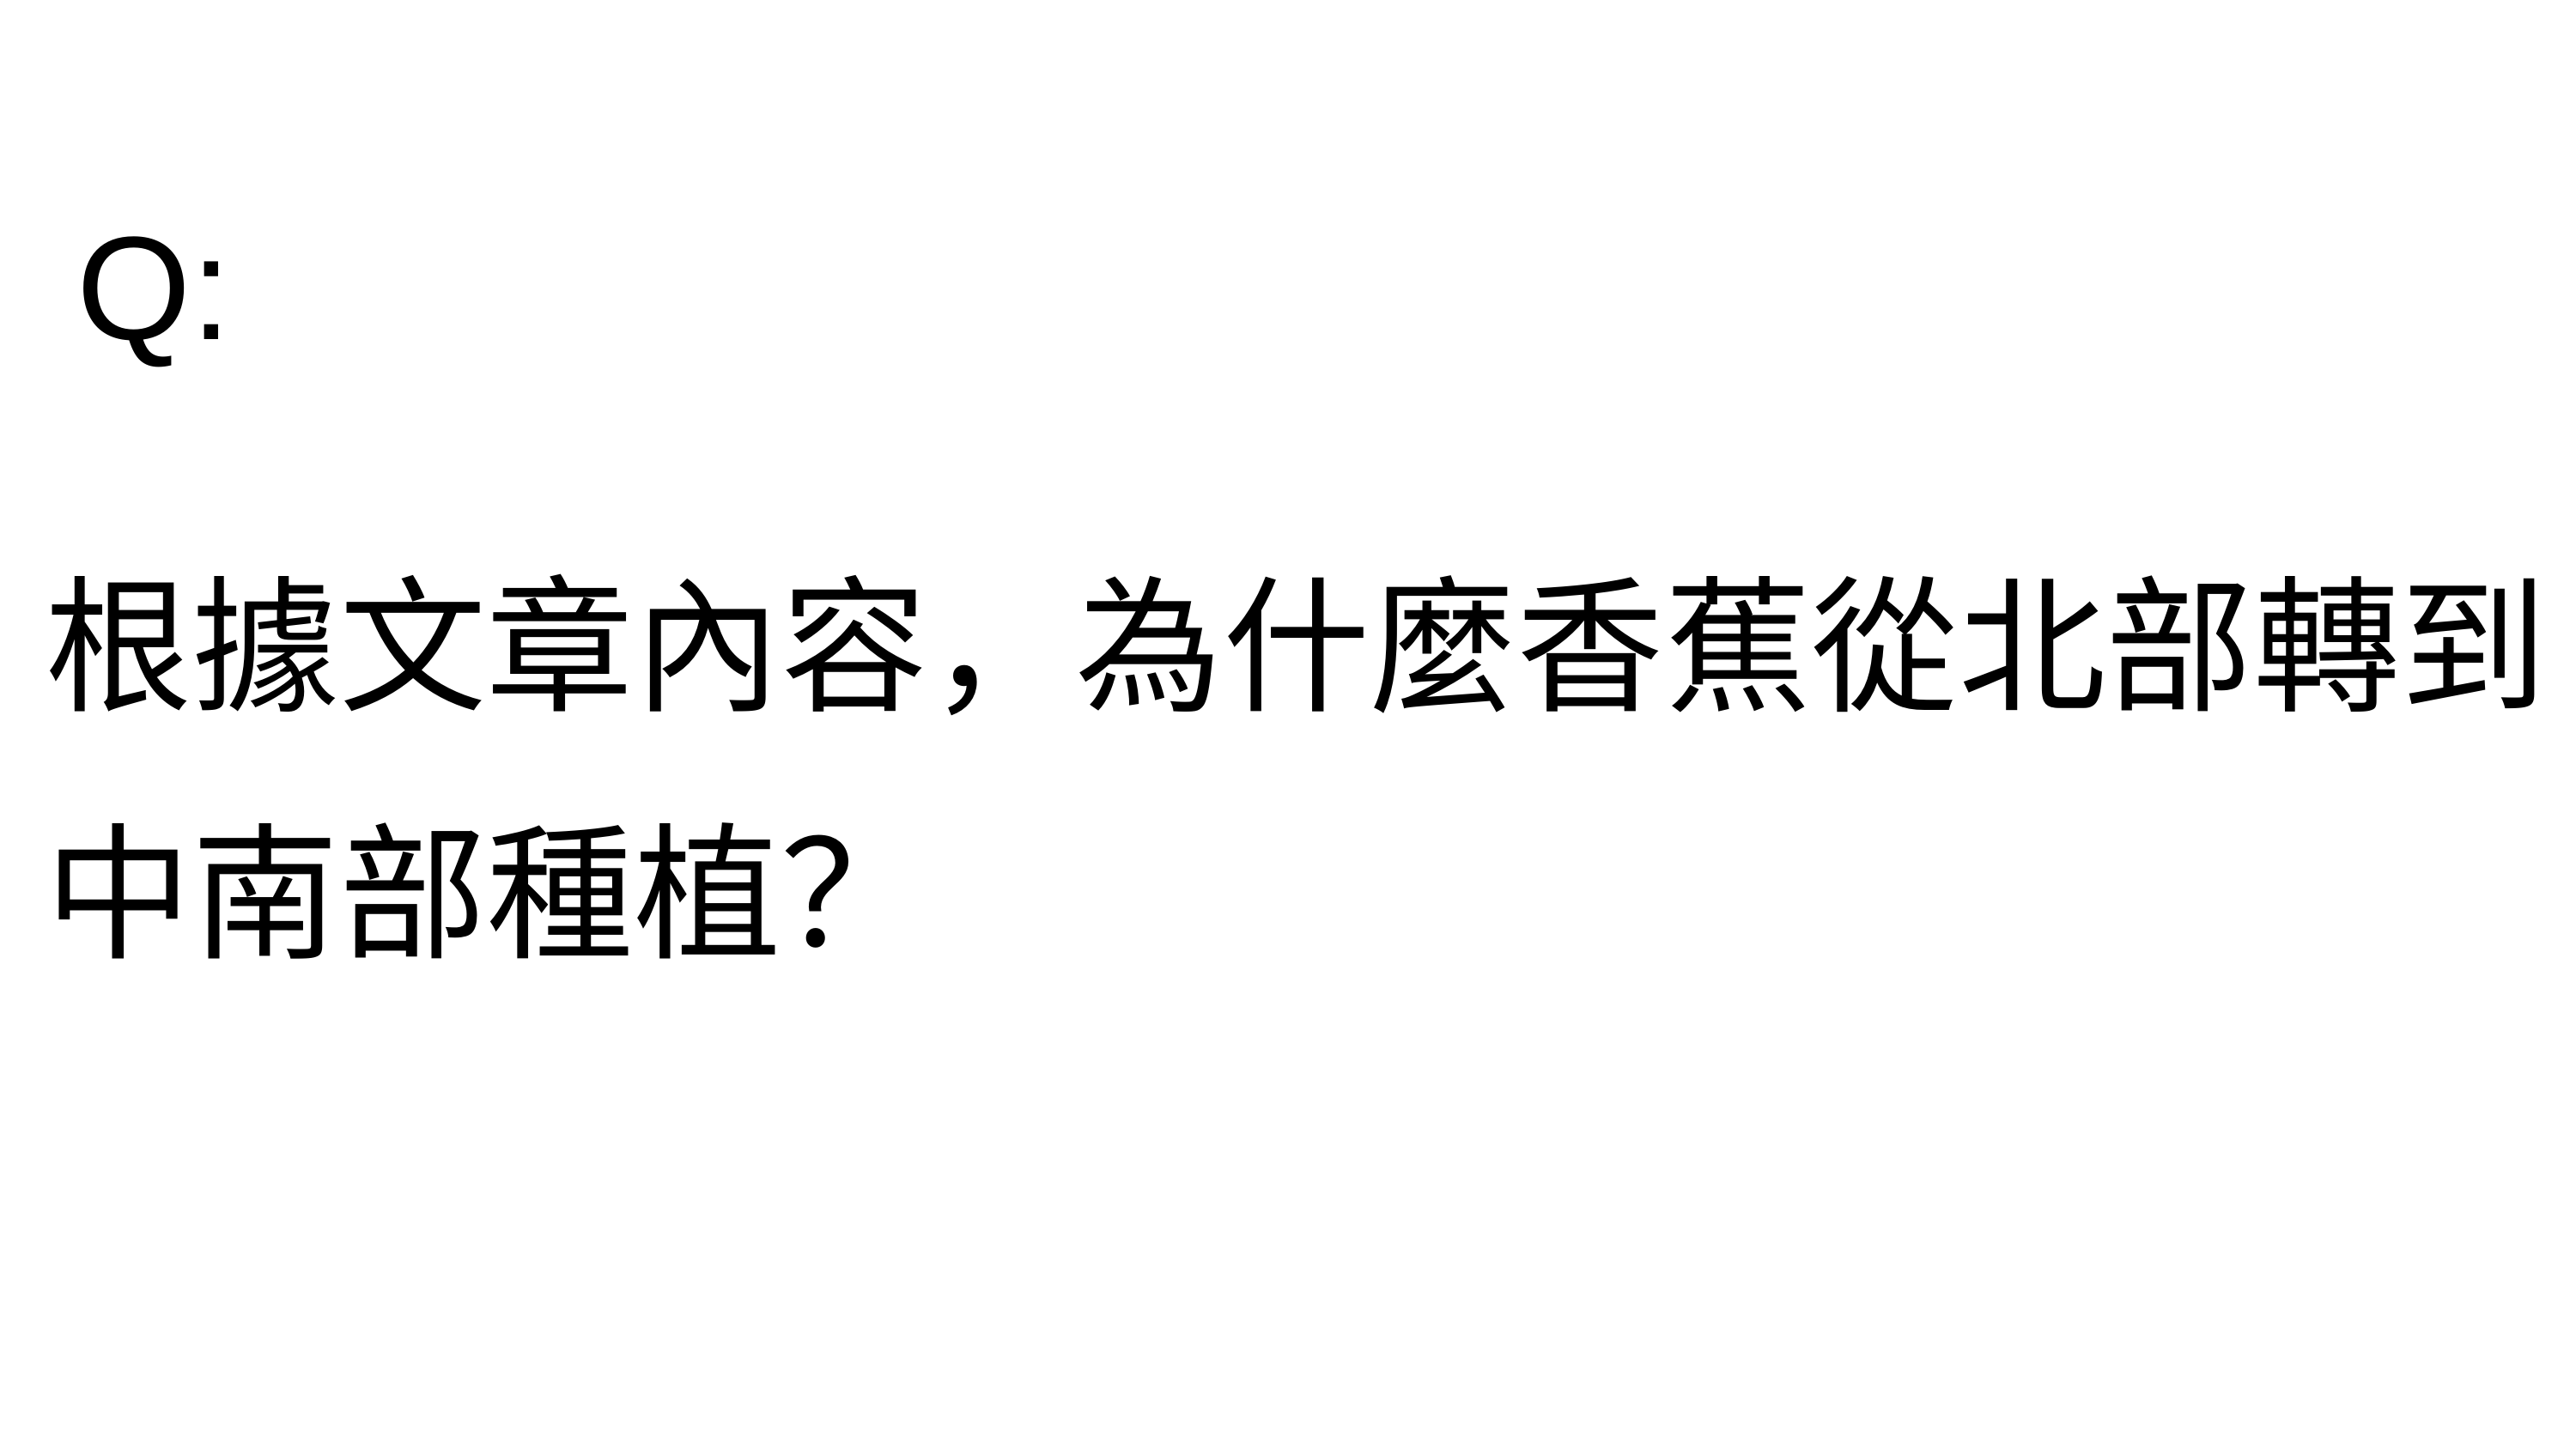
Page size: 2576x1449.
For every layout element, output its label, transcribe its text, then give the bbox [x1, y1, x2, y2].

text_box Q: [76, 122, 2576, 369]
text_box 根據文章內容，為什麼香蕉從北部轉到中南部種植？ [45, 482, 2576, 977]
